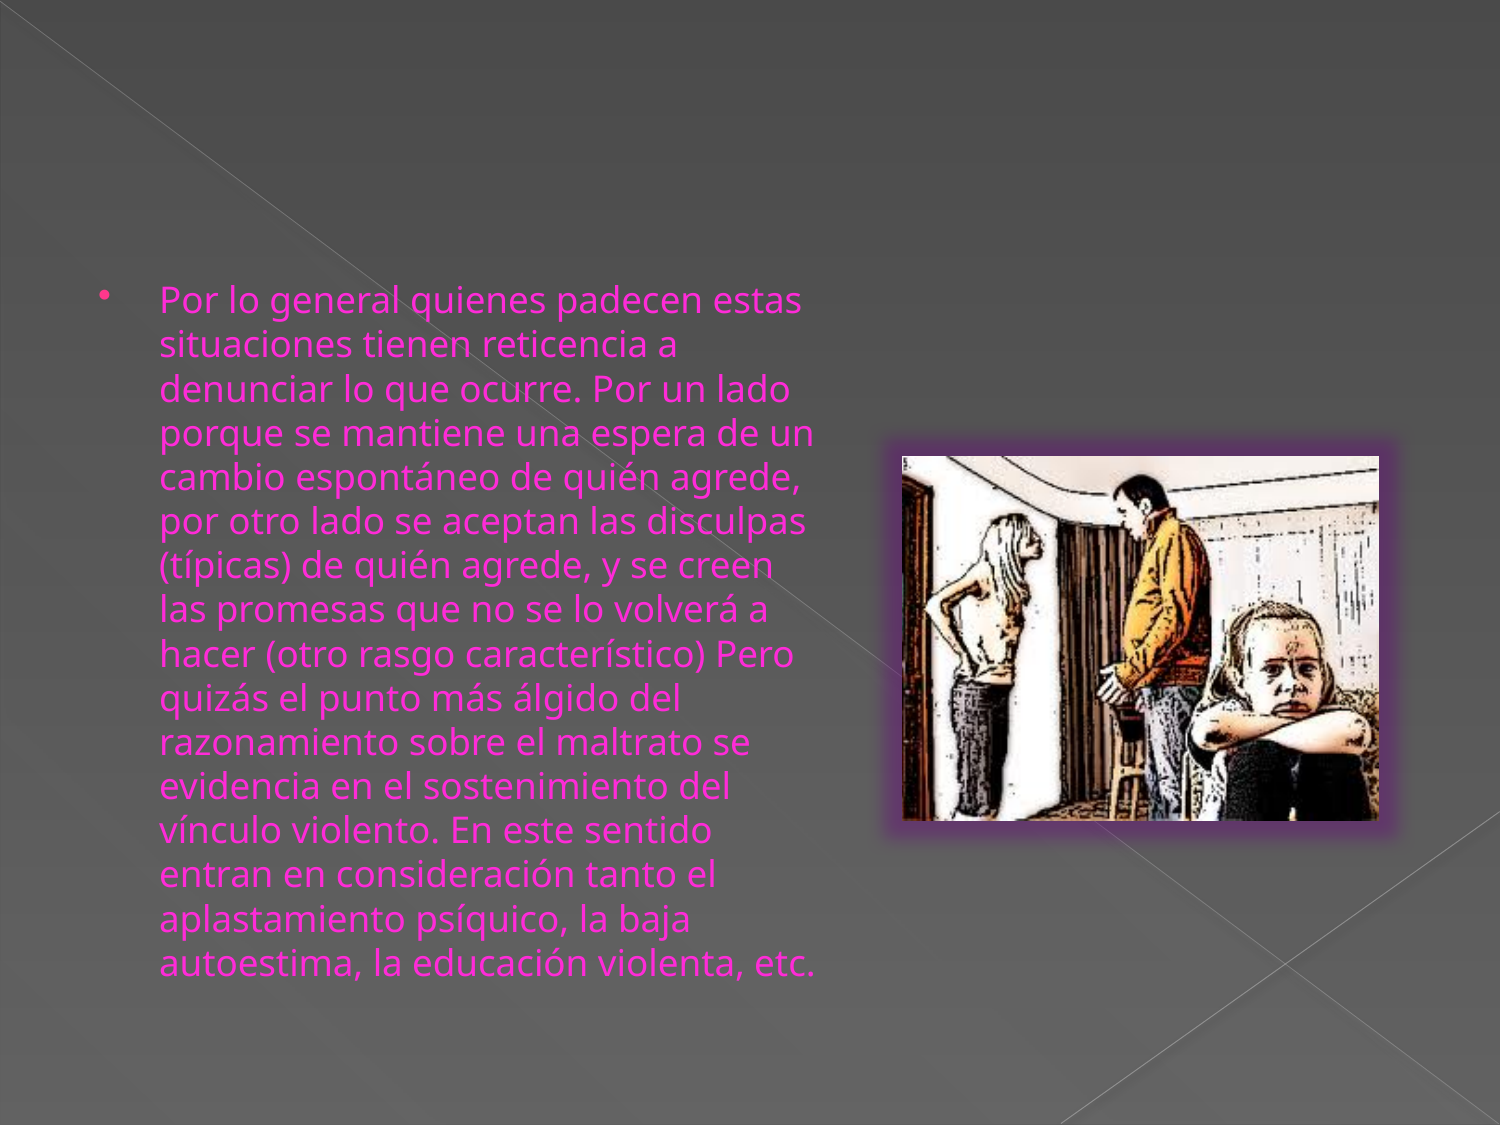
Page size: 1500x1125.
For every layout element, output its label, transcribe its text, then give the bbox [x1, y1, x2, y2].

list Por lo general quienes padecen estas situaciones tienen reticencia a denunciar lo que ocurre. Por un lado porque se mantiene una espera de un cambio espontáneo de quién agrede, por otro lado se aceptan las disculpas (típicas) de quién agrede, y se creen las promesas que no se lo volverá a hacer (otro rasgo característico) Pero quizás el punto más álgido del razonamiento sobre el maltrato se evidencia en el sostenimiento del vínculo violento. En este sentido entran en consideración tanto el aplastamiento psíquico, la baja autoestima, la educación violenta, etc. [75, 269, 832, 1059]
picture [902, 456, 1379, 821]
